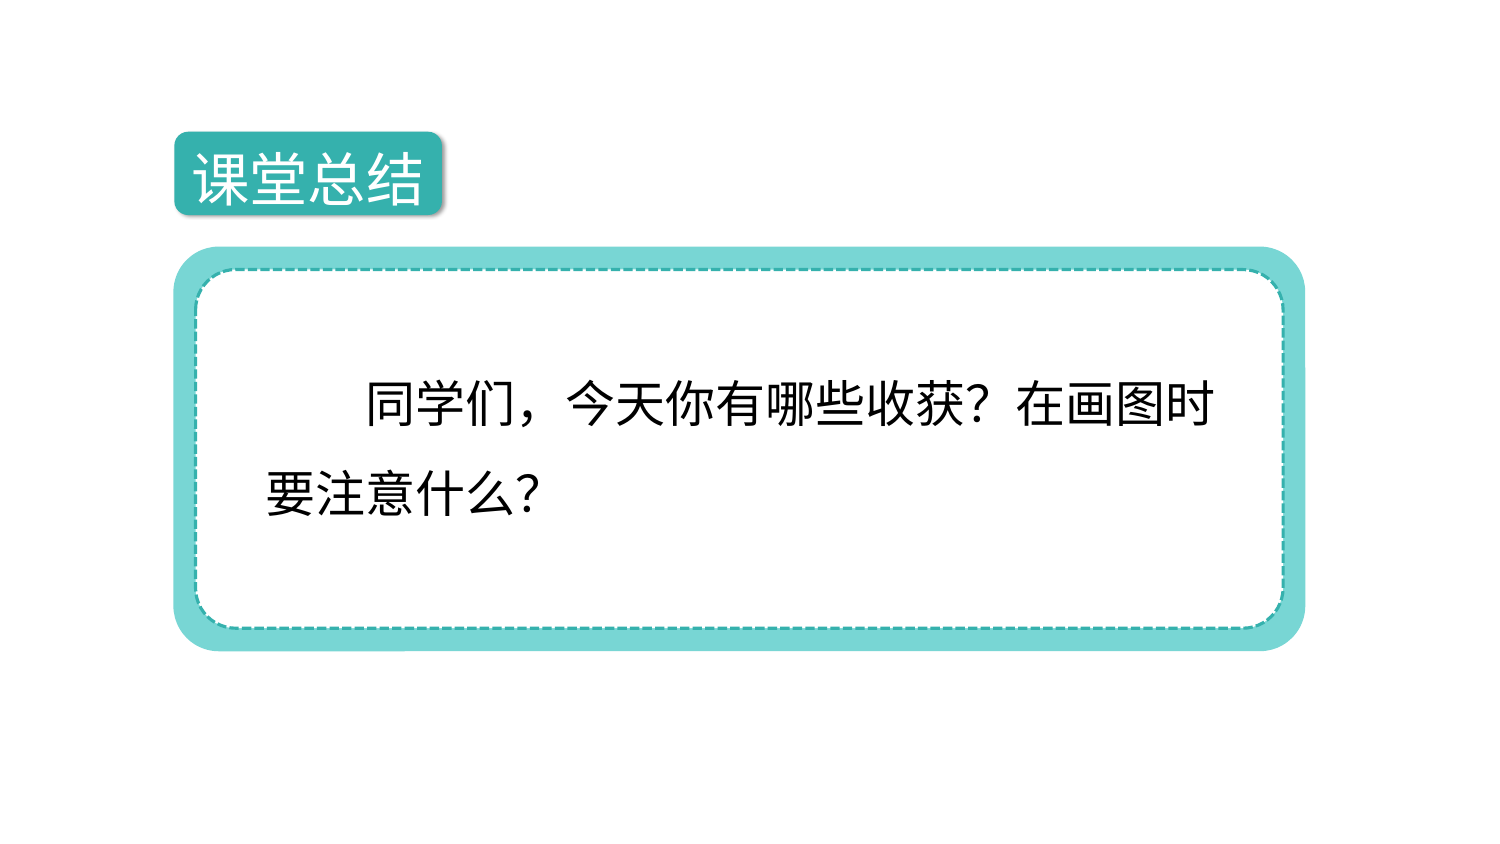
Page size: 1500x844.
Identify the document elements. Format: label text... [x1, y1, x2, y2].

text_box [194, 268, 1285, 630]
text_box [172, 245, 1307, 653]
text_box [148, 131, 468, 216]
text_box 同学们，今天你有哪些收获？在画图时要注意什么？ [250, 335, 1246, 621]
